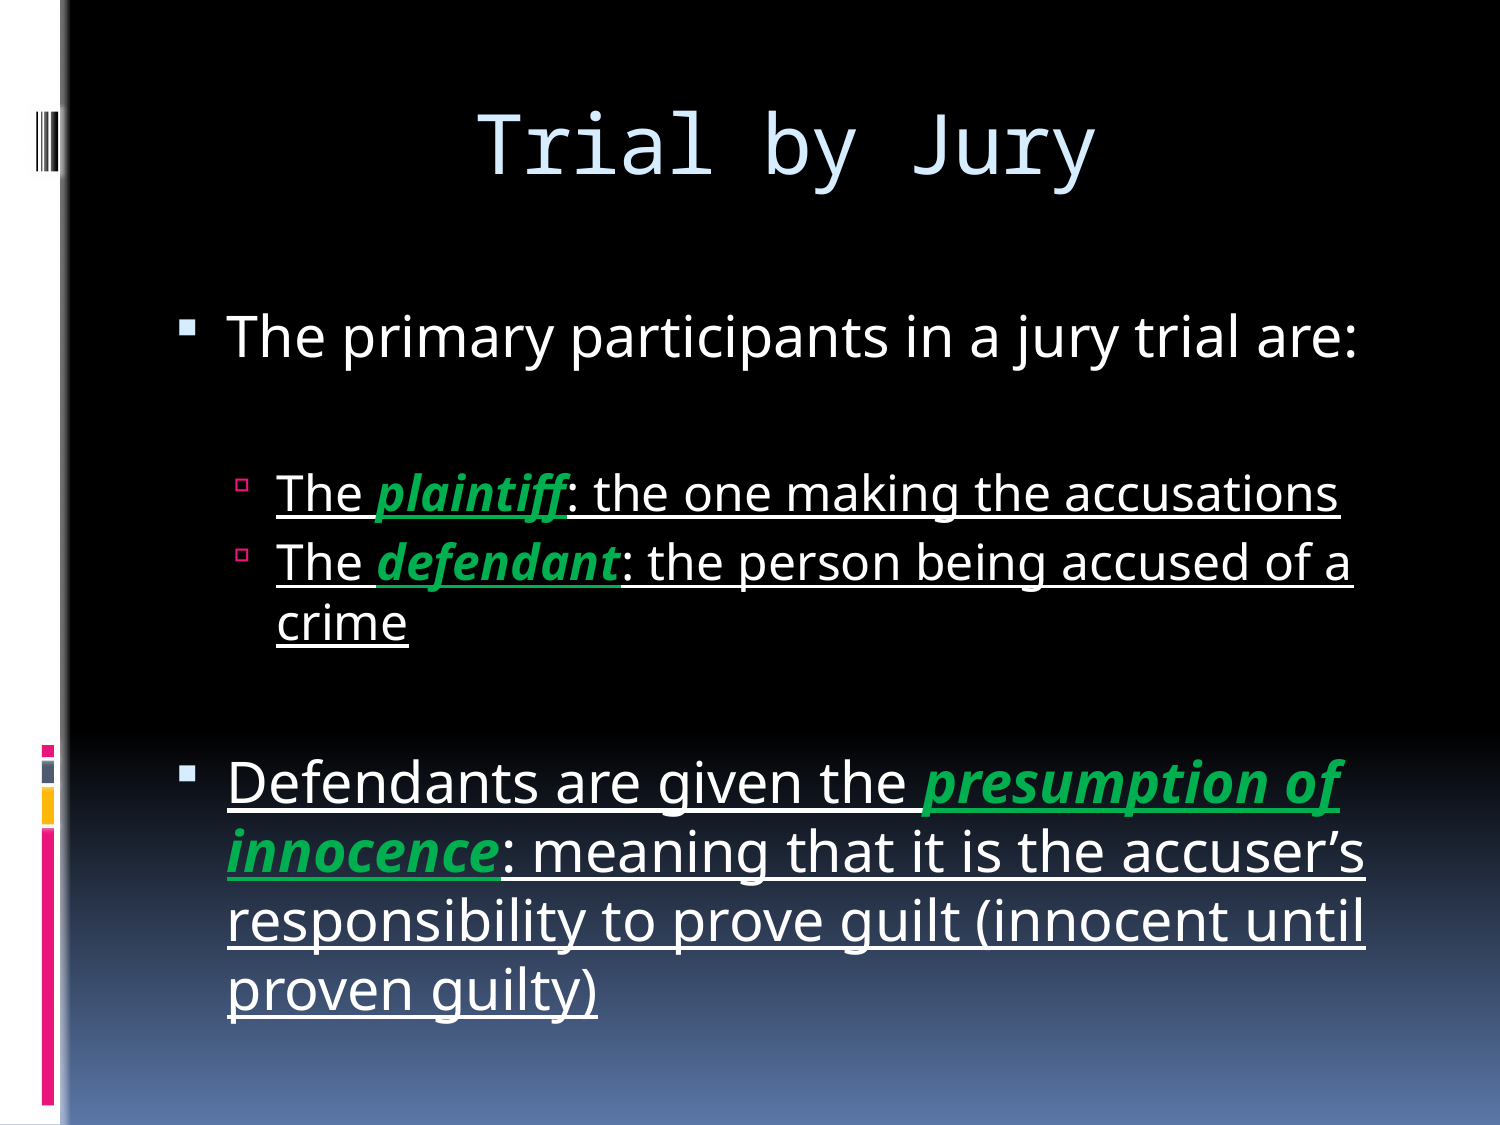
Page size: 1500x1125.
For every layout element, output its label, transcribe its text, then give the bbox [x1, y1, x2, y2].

list The primary participants in a jury trial are: The plaintiff: the one making the accusations The defendant: the person being accused of a crime Defendants are given the presumption of innocence: meaning that it is the accuser’s responsibility to prove guilt (innocent until proven guilty) [150, 292, 1425, 1043]
title Trial by Jury [150, 83, 1425, 234]
